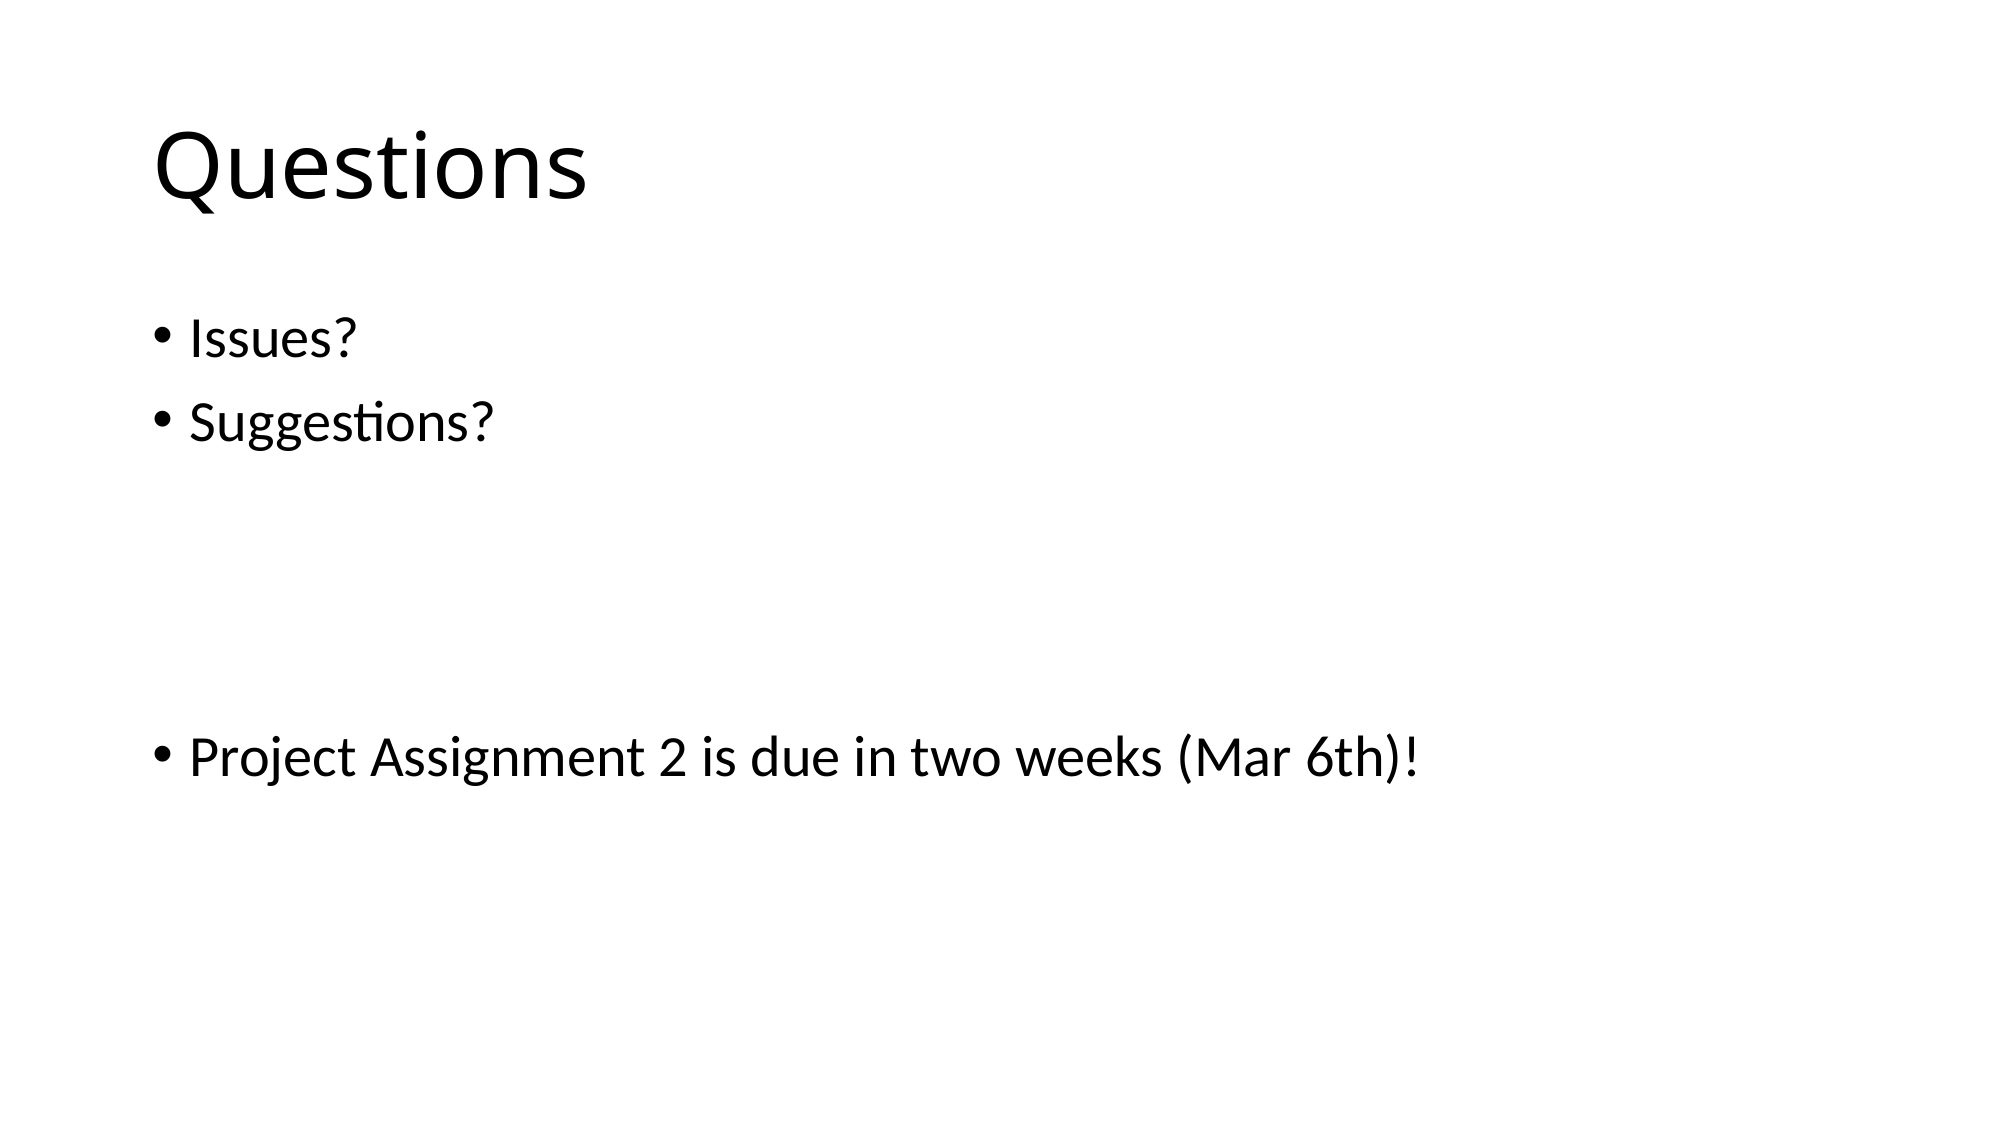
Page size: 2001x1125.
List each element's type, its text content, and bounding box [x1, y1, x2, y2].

title Questions [137, 59, 1863, 278]
list Issues? Suggestions? Project Assignment 2 is due in two weeks (Mar 6th)! [137, 299, 1863, 1014]
